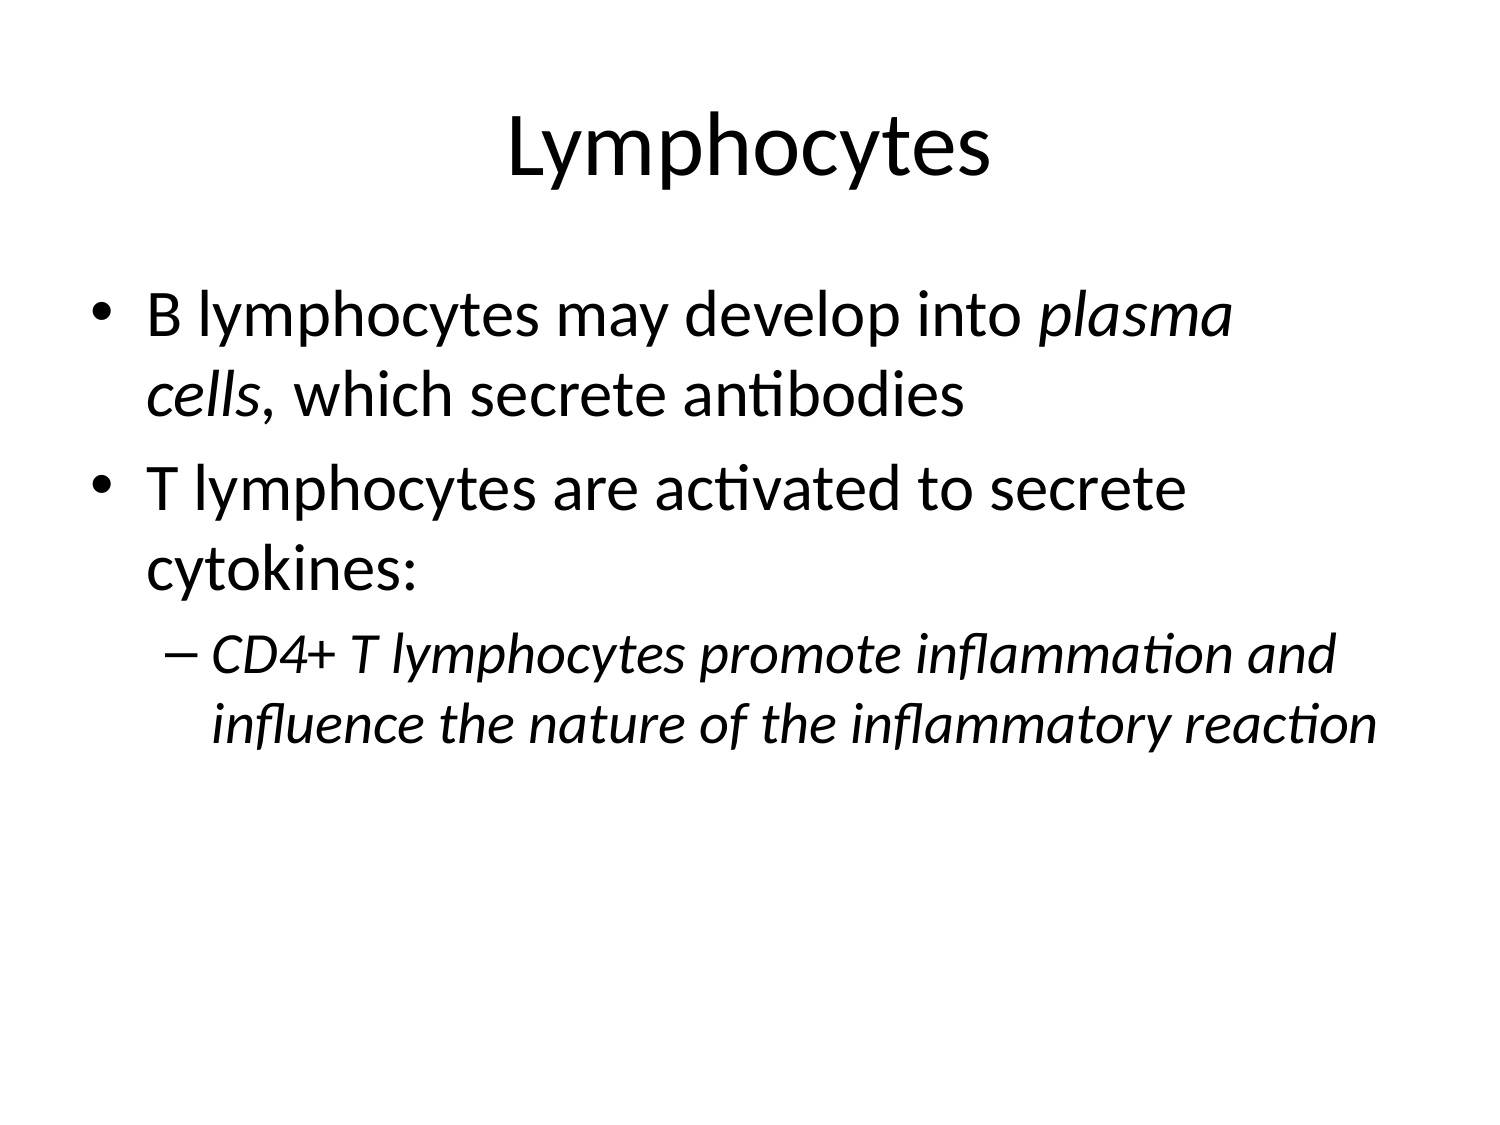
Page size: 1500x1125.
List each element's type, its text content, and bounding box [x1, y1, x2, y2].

list B lymphocytes may develop into plasma cells, which secrete antibodies T lymphocytes are activated to secrete cytokines: CD4+ T lymphocytes promote inflammation and influence the nature of the inflammatory reaction [75, 262, 1425, 1005]
title Lymphocytes [75, 45, 1425, 233]
